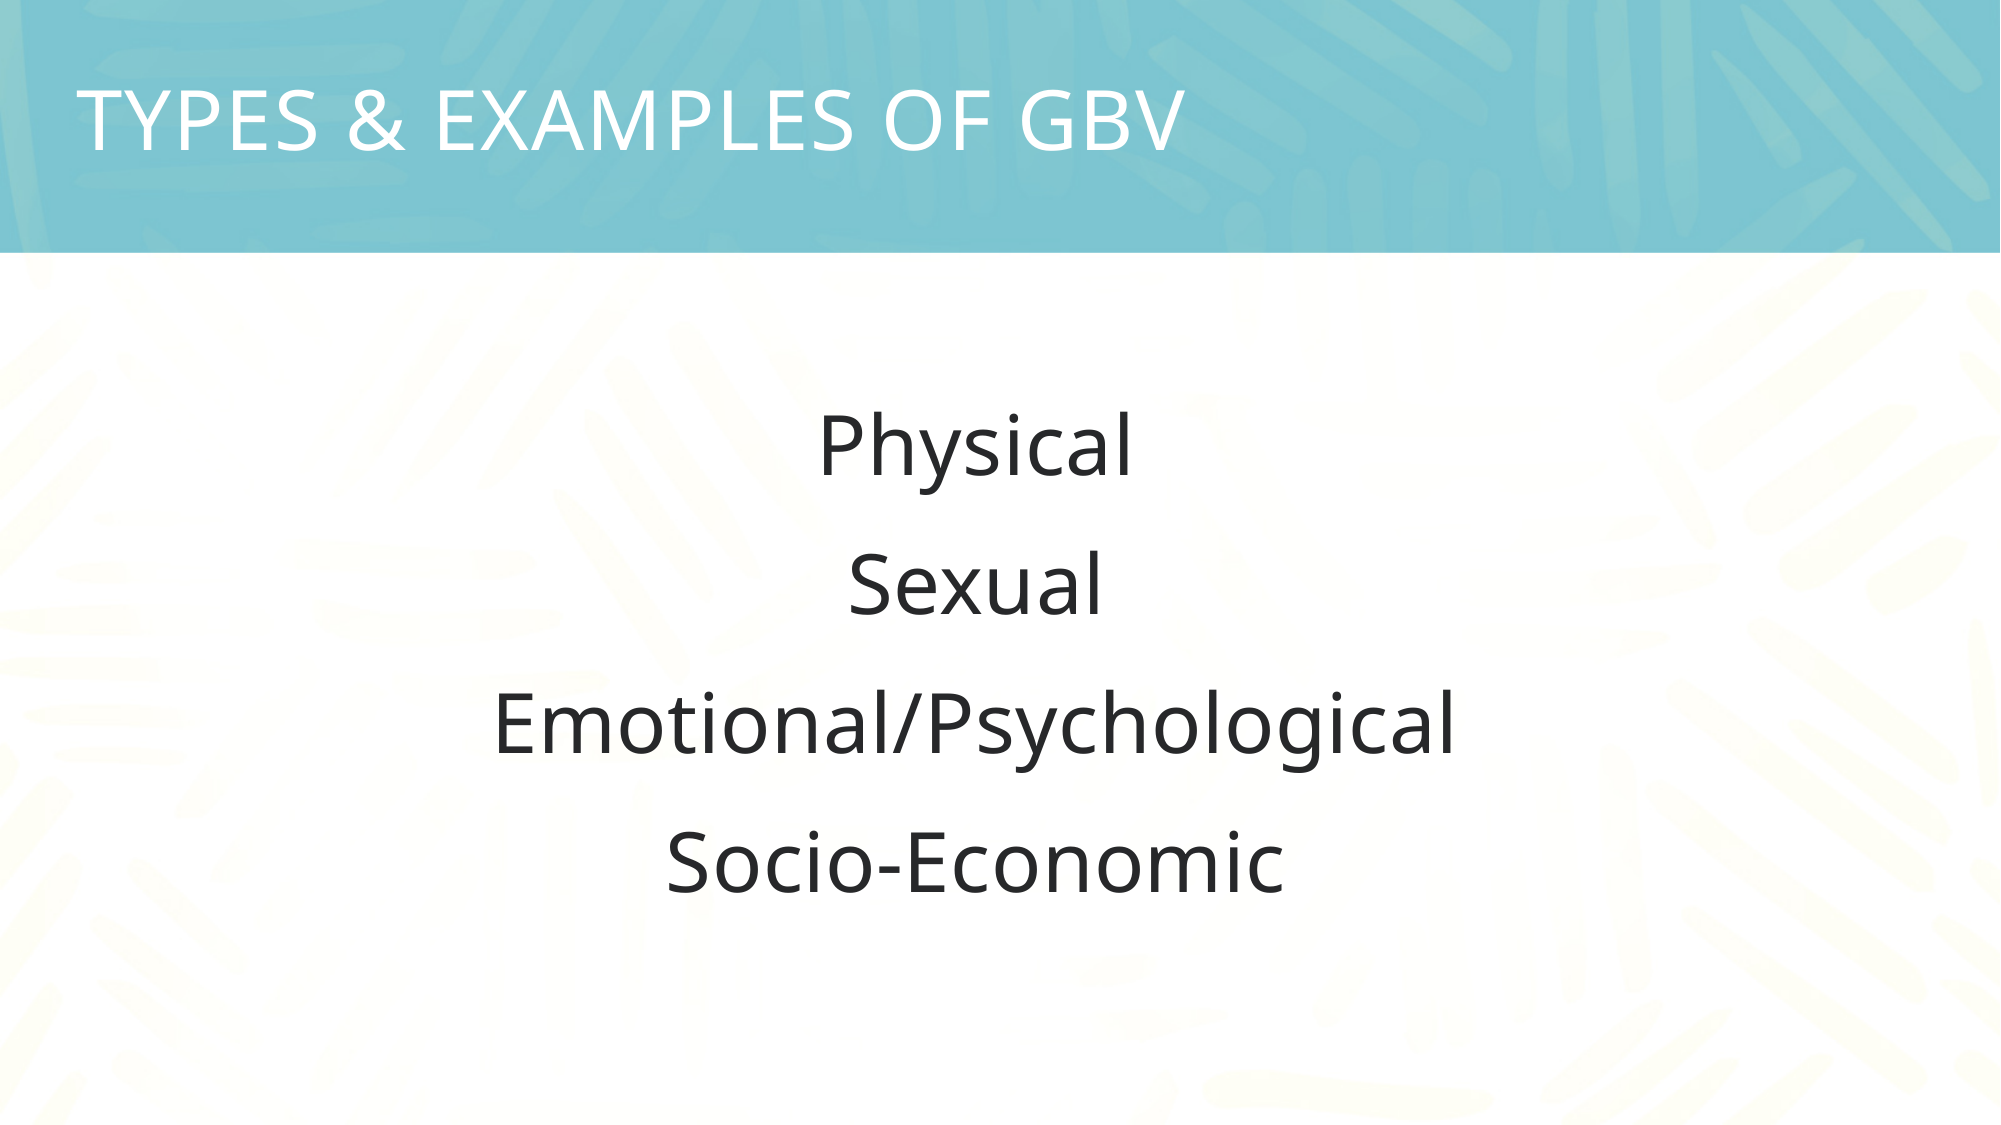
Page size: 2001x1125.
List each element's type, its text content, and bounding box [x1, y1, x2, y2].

list Physical Sexual Emotional/Psychological Socio-Economic [167, 374, 1763, 1036]
title Types & examples of gbv [61, 33, 1938, 220]
picture [0, 0, 2000, 1125]
